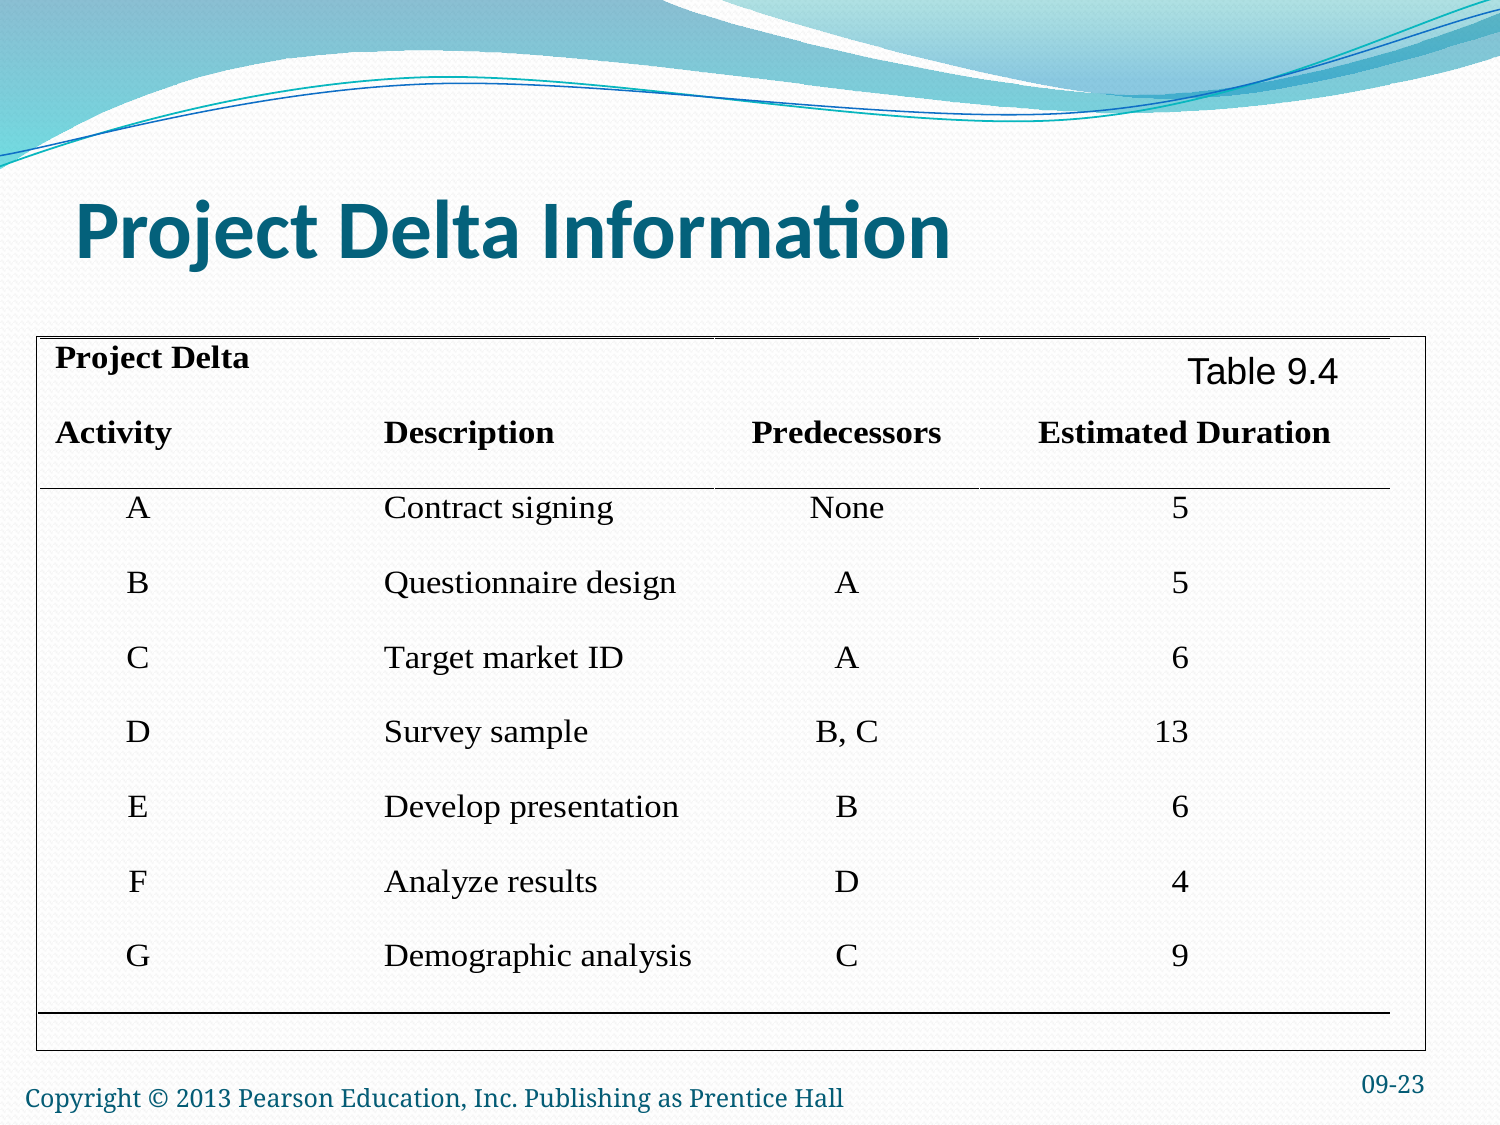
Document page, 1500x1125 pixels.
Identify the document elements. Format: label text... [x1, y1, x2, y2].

title Project Delta Information [74, 87, 1438, 276]
text_box Copyright © 2013 Pearson Education, Inc. Publishing as Prentice Hall [24, 1074, 988, 1113]
picture [37, 337, 1426, 1051]
slide_number 09-23 [1299, 1063, 1425, 1103]
